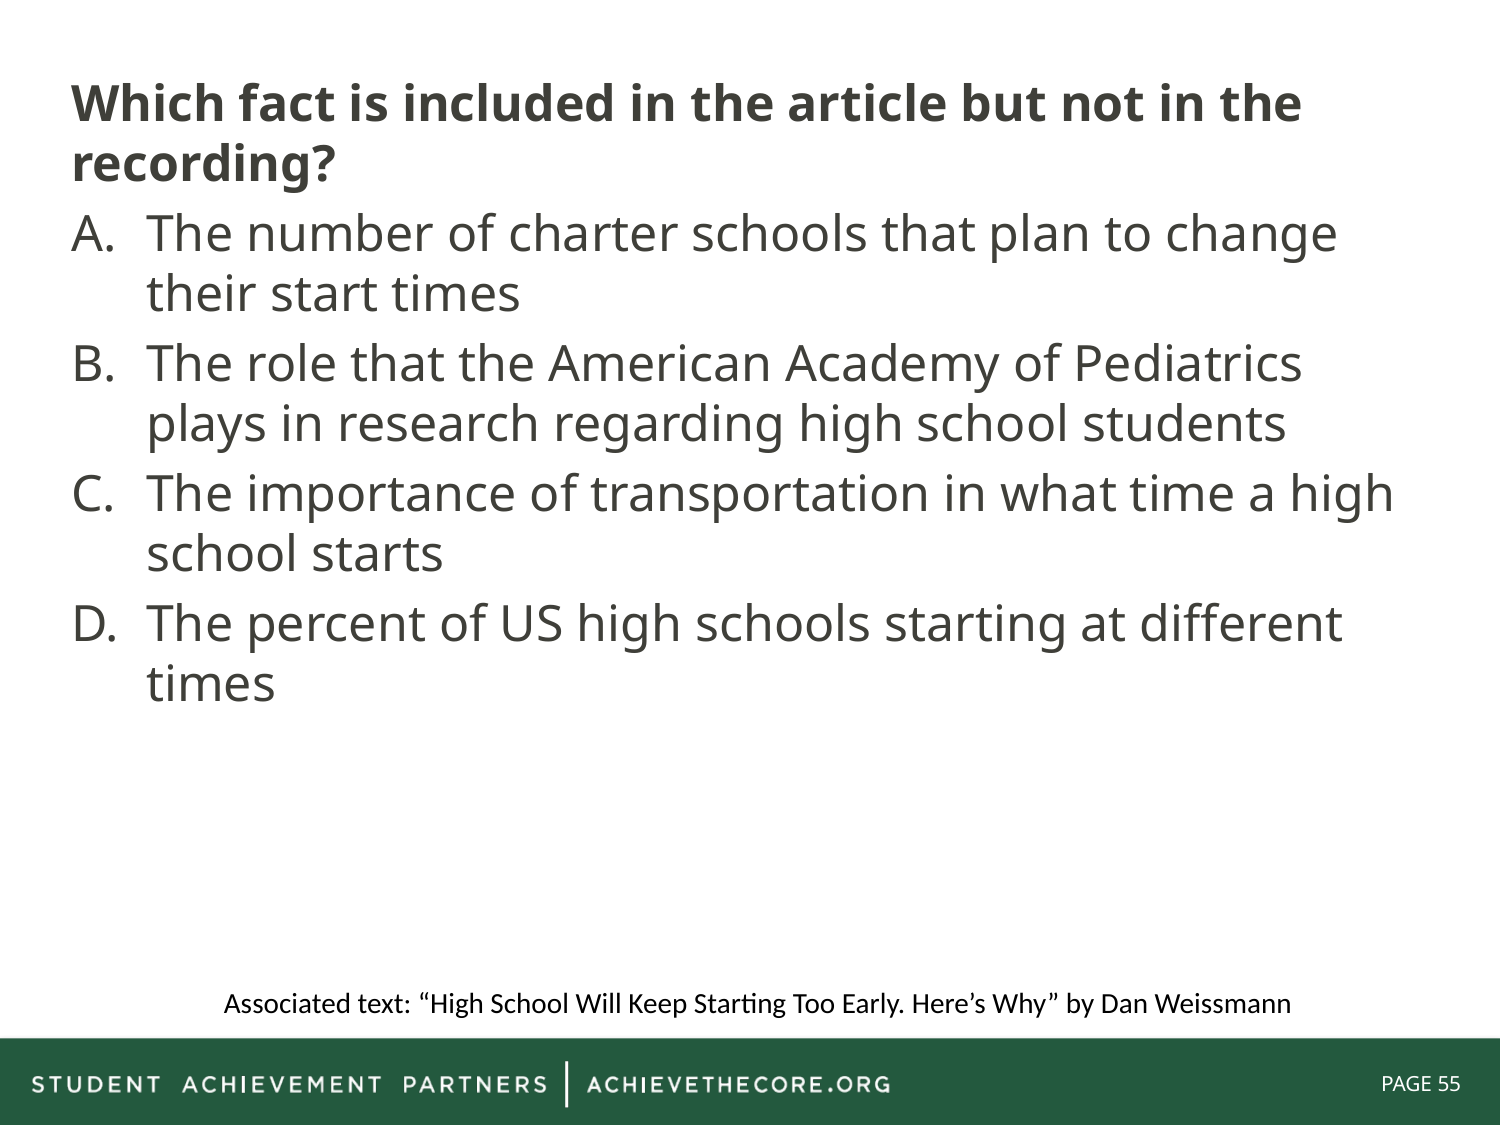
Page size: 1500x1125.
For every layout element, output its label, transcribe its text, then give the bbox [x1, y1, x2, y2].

text_box Associated text: “High School Will Keep Starting Too Early. Here’s Why” by Dan Weissmann [16, 977, 1500, 1027]
list Which fact is included in the article but not in the recording? The number of charter schools that plan to change their start times The role that the American Academy of Pediatrics plays in research regarding high school students The importance of transportation in what time a high school starts The percent of US high schools starting at different times [56, 64, 1440, 952]
